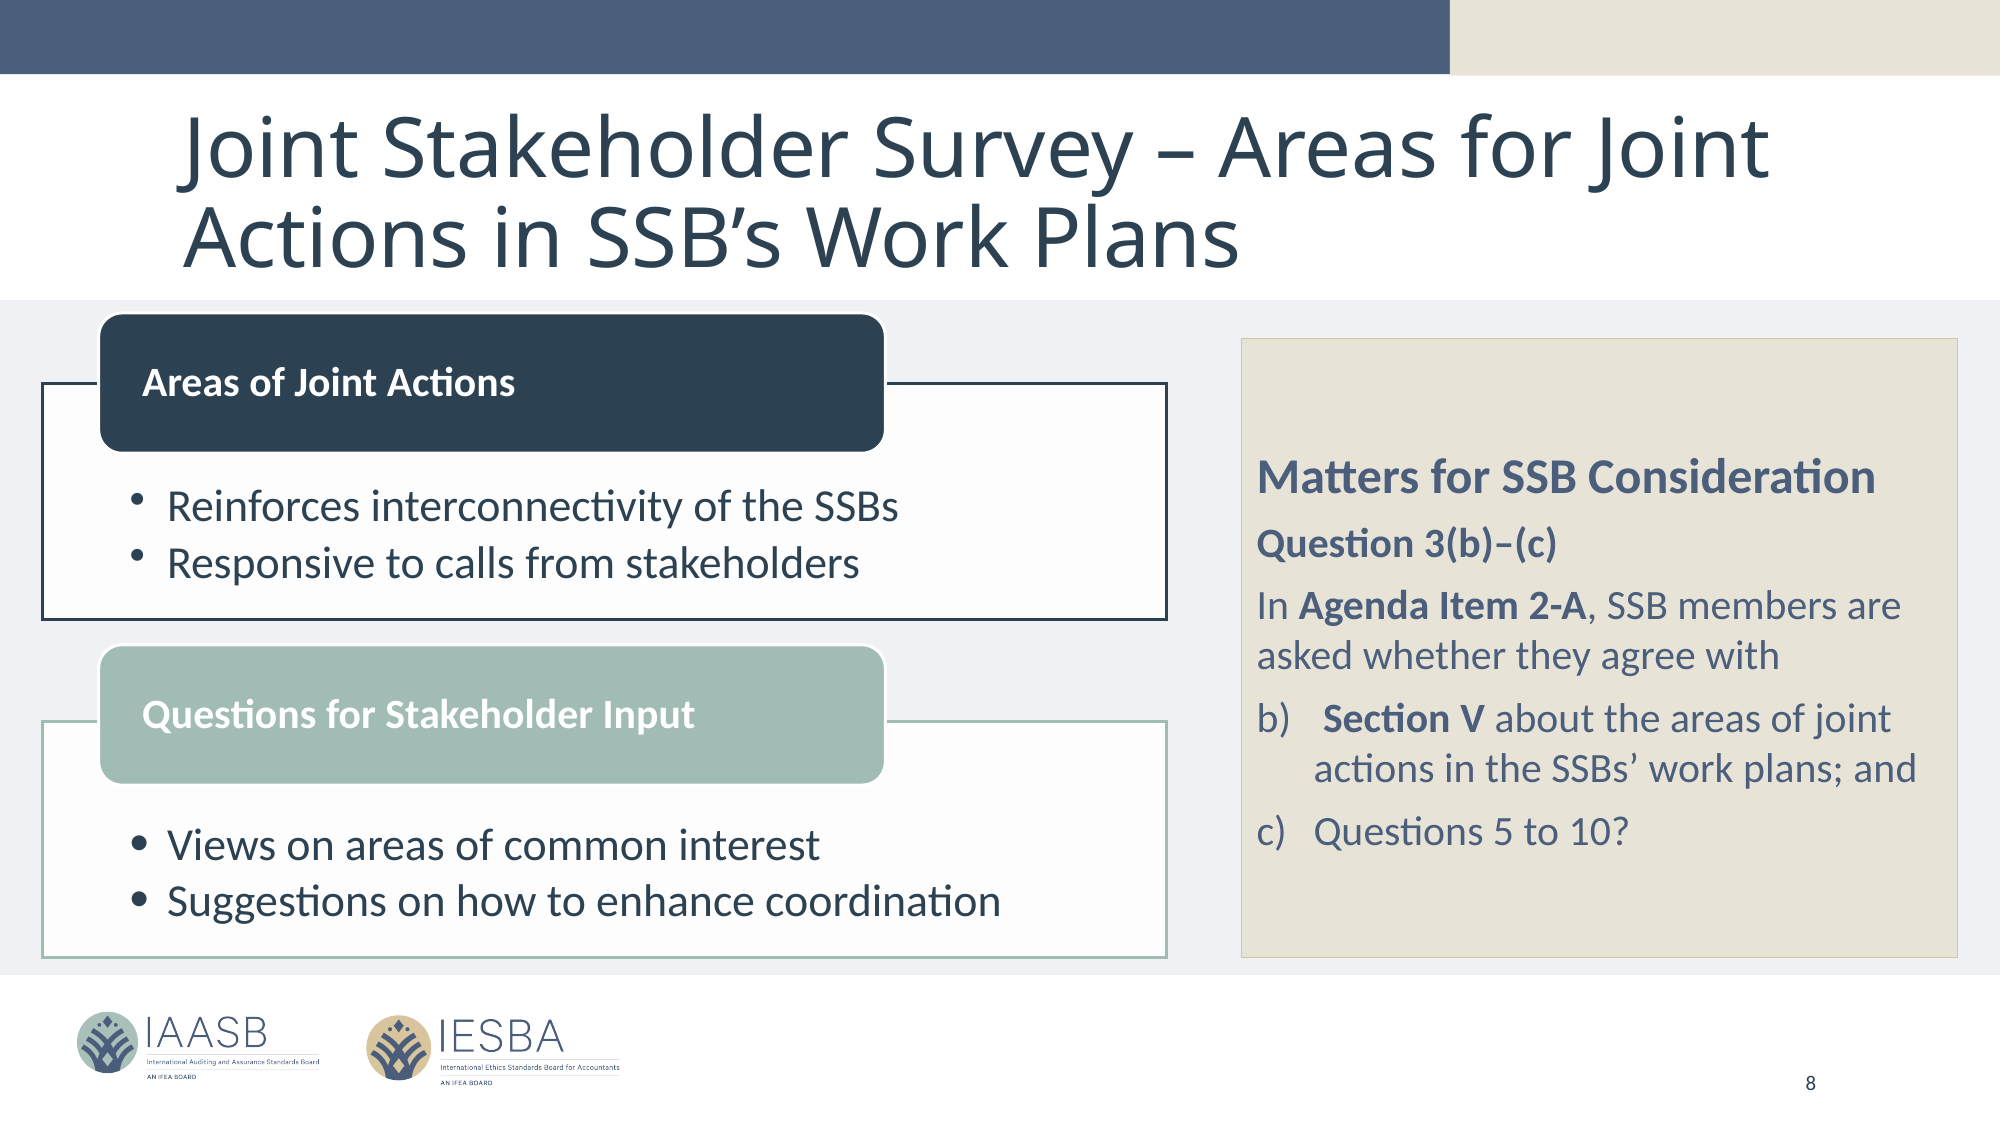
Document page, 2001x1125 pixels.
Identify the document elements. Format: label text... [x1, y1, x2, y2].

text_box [41, 305, 1167, 959]
picture [354, 999, 636, 1103]
text_box Matters for SSB Consideration Question 3(b)–(c) In Agenda Item 2-A, SSB members are asked whether they agree with Section V about the areas of joint actions in the SSBs’ work plans; and Questions 5 to 10? [1241, 338, 1958, 958]
slide_number 8 [1760, 1039, 1832, 1125]
title Joint Stakeholder Survey – Areas for Joint Actions in SSB’s Work Plans [168, 167, 1832, 224]
picture [61, 999, 331, 1094]
